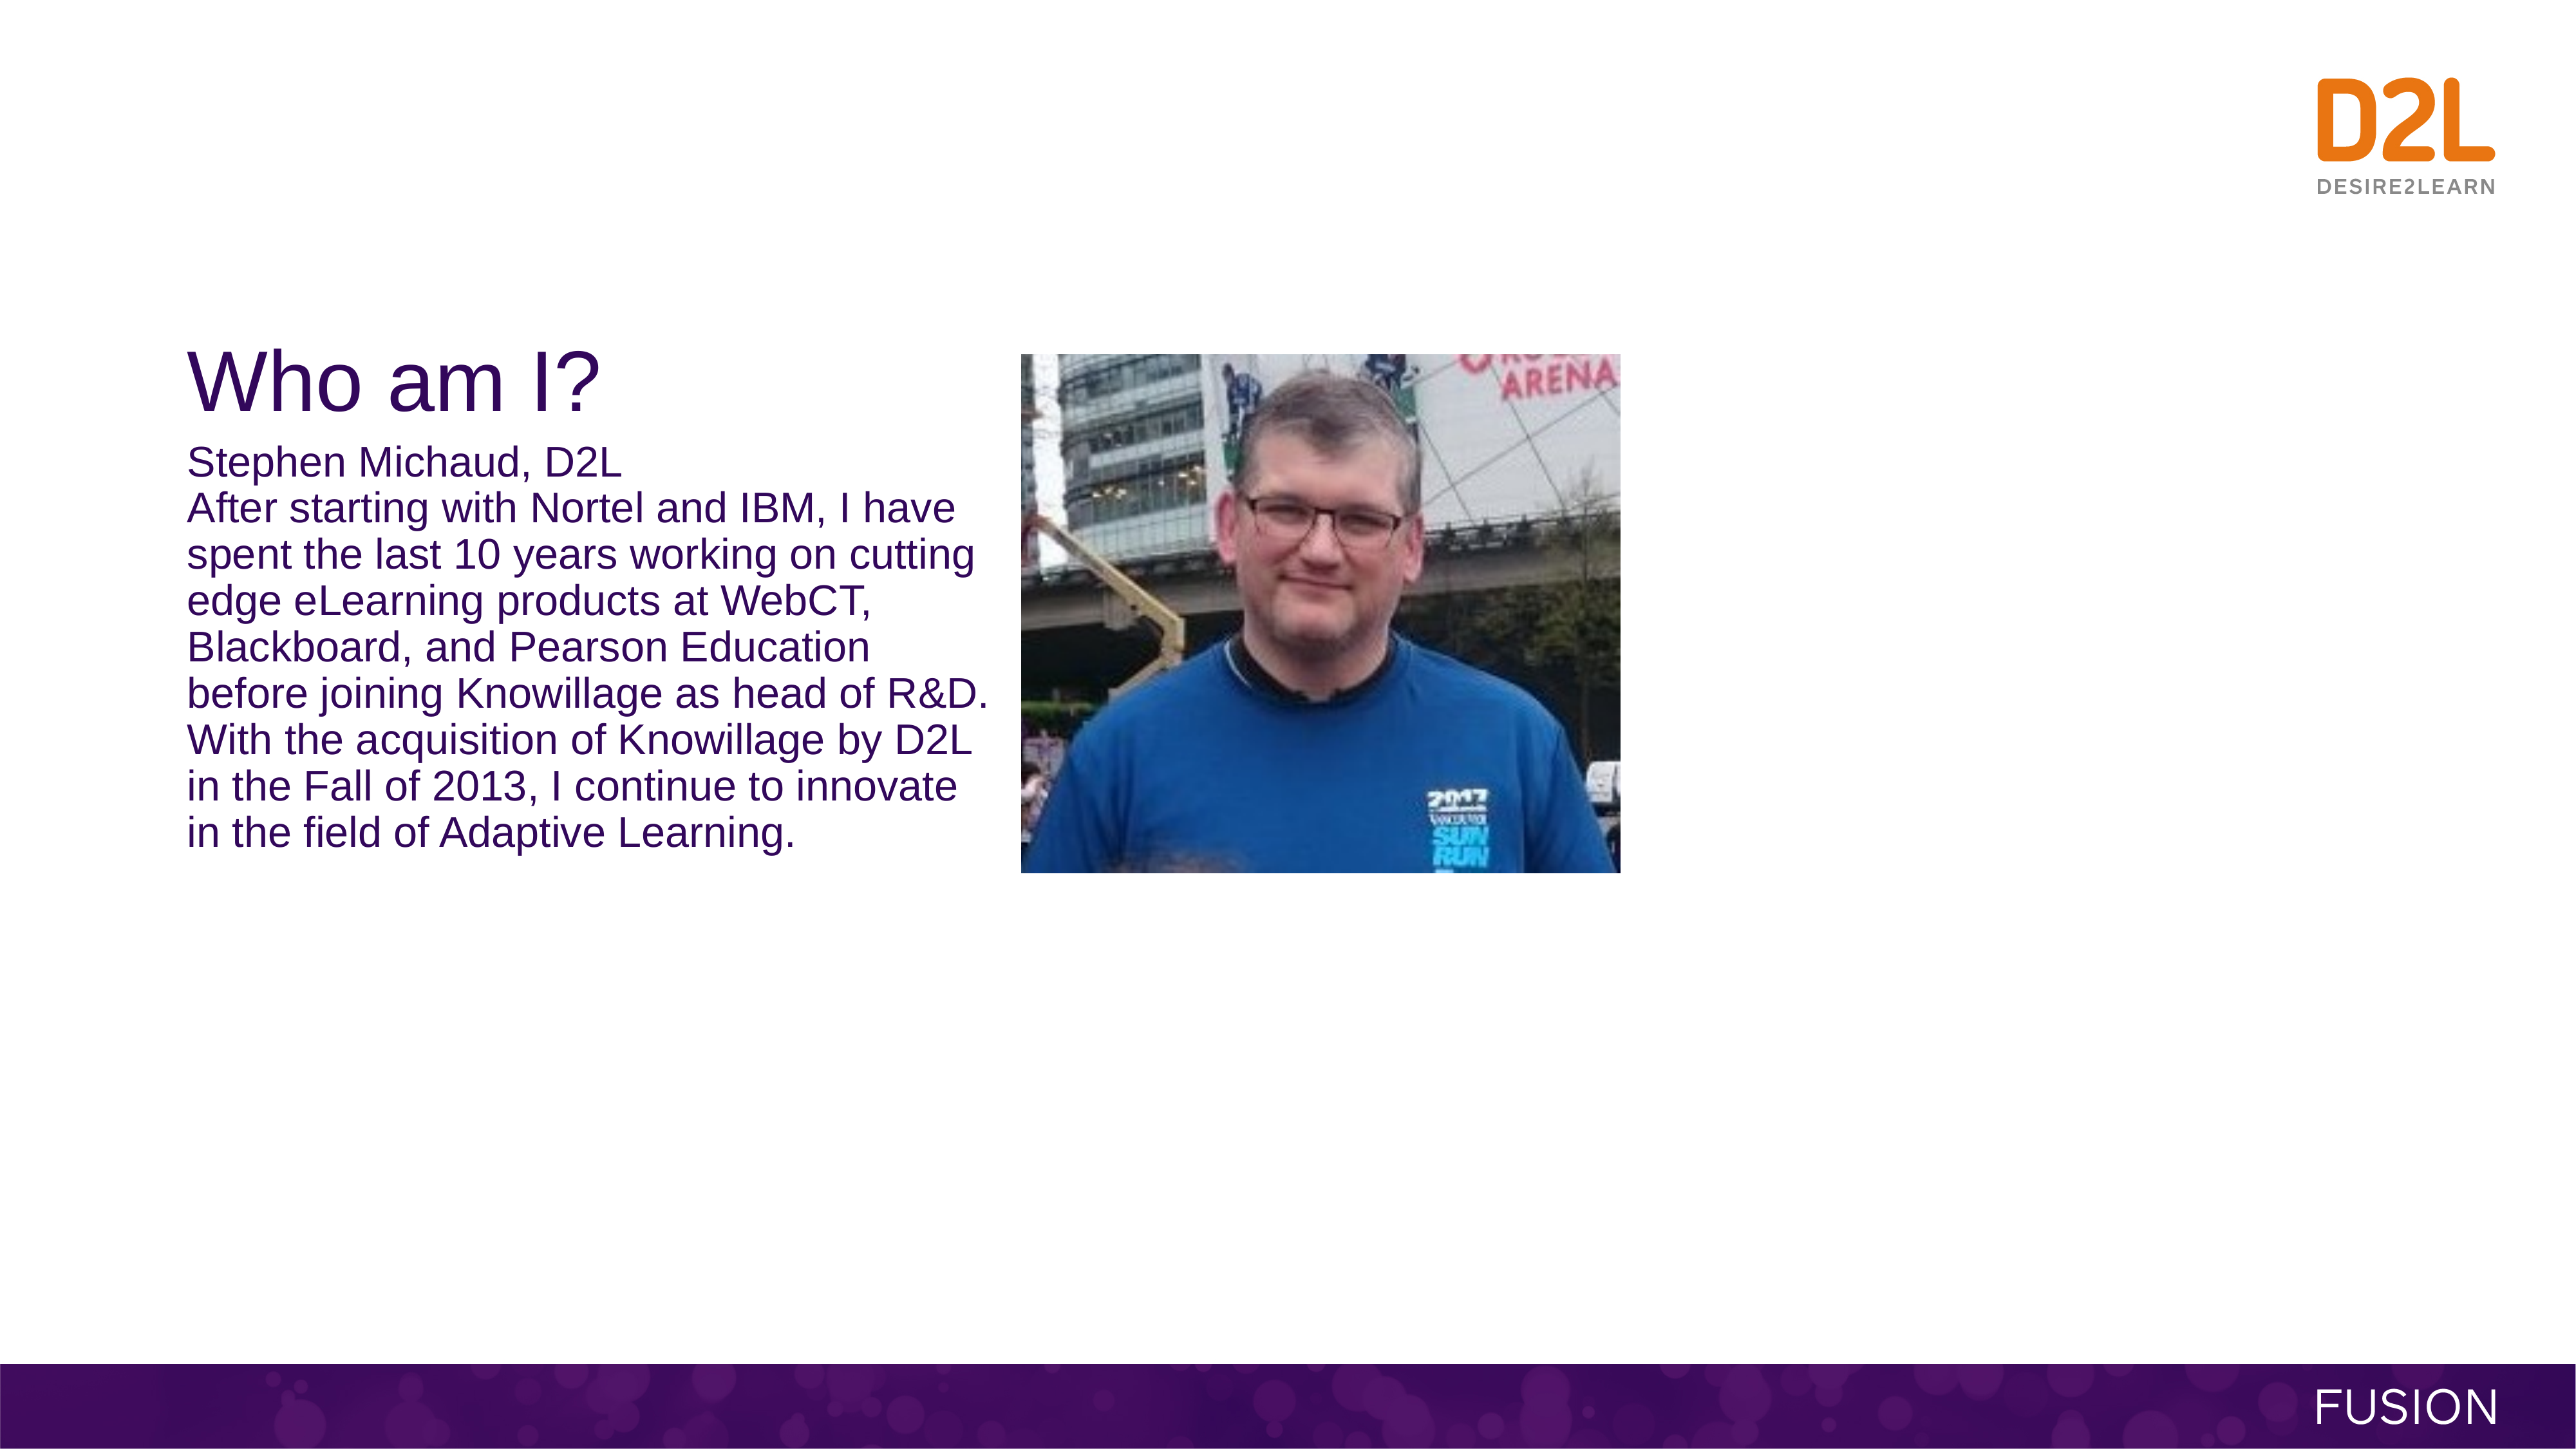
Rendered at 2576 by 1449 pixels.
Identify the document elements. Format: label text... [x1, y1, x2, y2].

title Who am I? [177, 97, 1008, 435]
list Stephen Michaud, D2L After starting with Nortel and IBM, I have spent the last 10 years working on cutting edge eLearning products at WebCT, Blackboard, and Pearson Education before joining Knowillage as head of R&D. With the acquisition of Knowillage by D2L in the Fall of 2013, I continue to innovate in the field of Adaptive Learning. [177, 435, 1008, 1240]
picture [0, 0, 2576, 1449]
